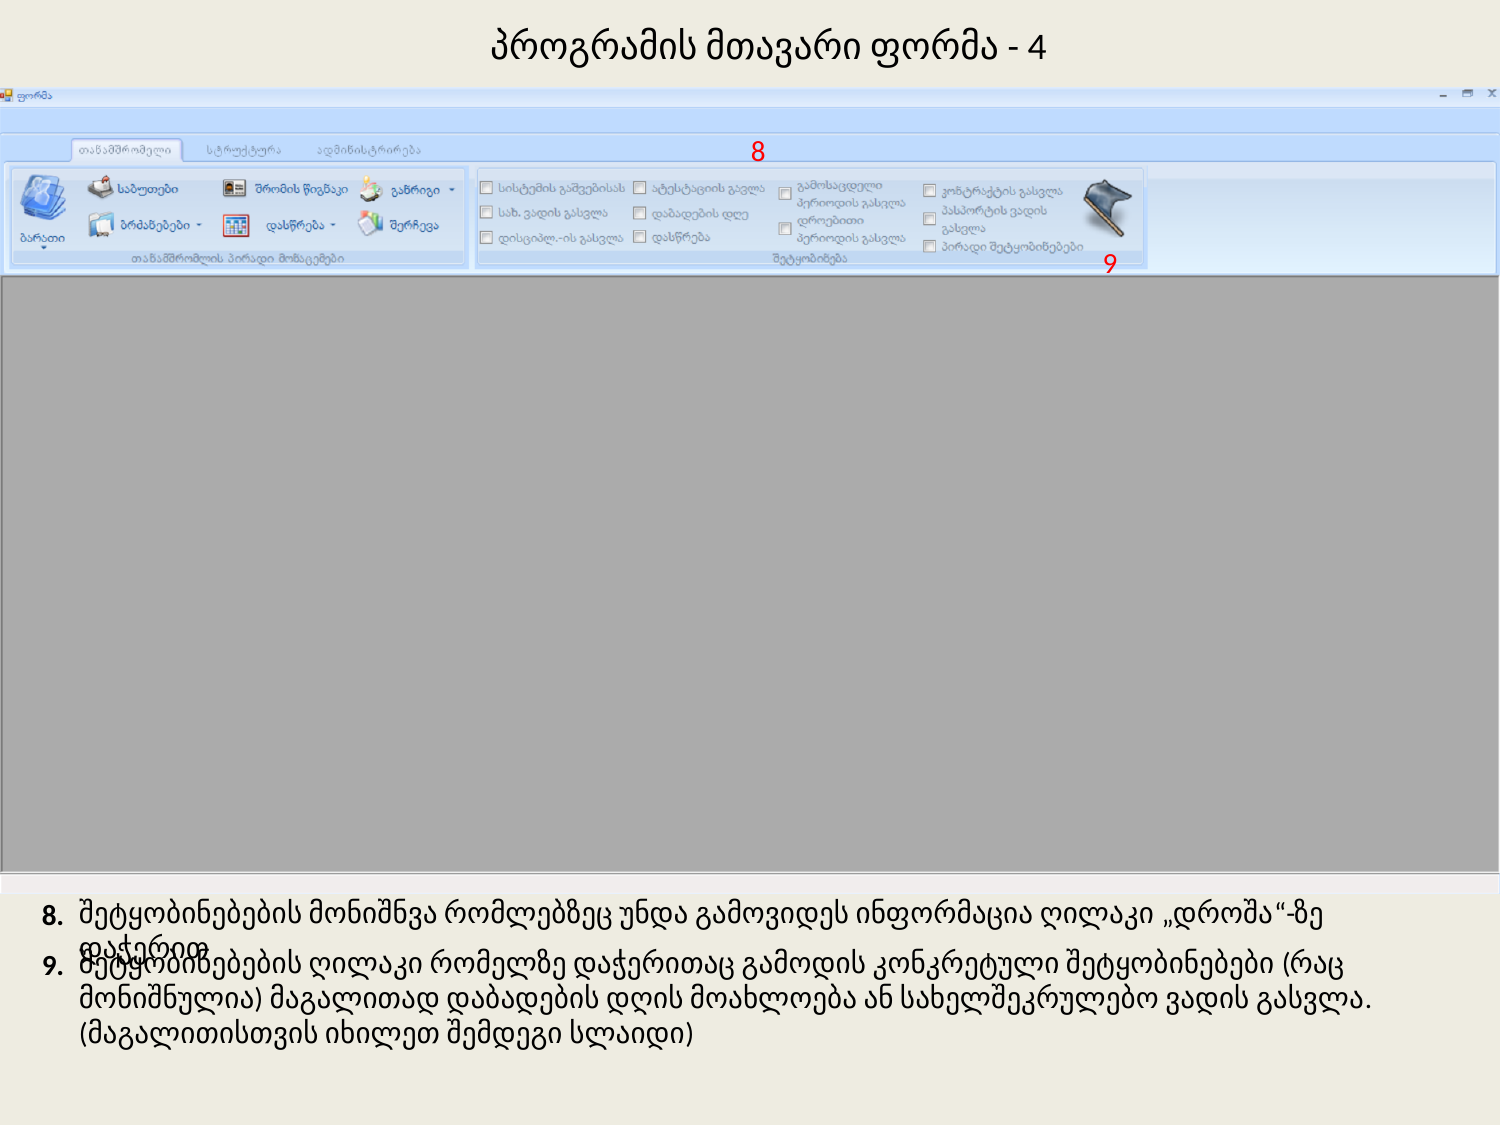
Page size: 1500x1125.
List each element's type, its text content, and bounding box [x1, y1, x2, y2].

text_box 9. [27, 938, 94, 989]
picture [0, 87, 1500, 895]
text_box შეტყობინებების ღილაკი რომელზე დაჭერითაც გამოდის კონკრეტული შეტყობინებები (რაც მონიშნულია) მაგალითად დაბადების დღის მოახლოება ან სახელშეკრულებო ვადის გასვლა. (მაგალითისთვის იხილეთ შემდეგი სლაიდი) [64, 937, 1400, 1058]
text_box პროგრამის მთავარი ფორმა - 4 [81, 14, 1418, 75]
text_box შეტყობინებების მონიშნვა რომლებზეც უნდა გამოვიდეს ინფორმაცია ღილაკი „დროშა“-ზე დაჭერით [94, 903, 1463, 973]
text_box 8. [27, 903, 94, 938]
